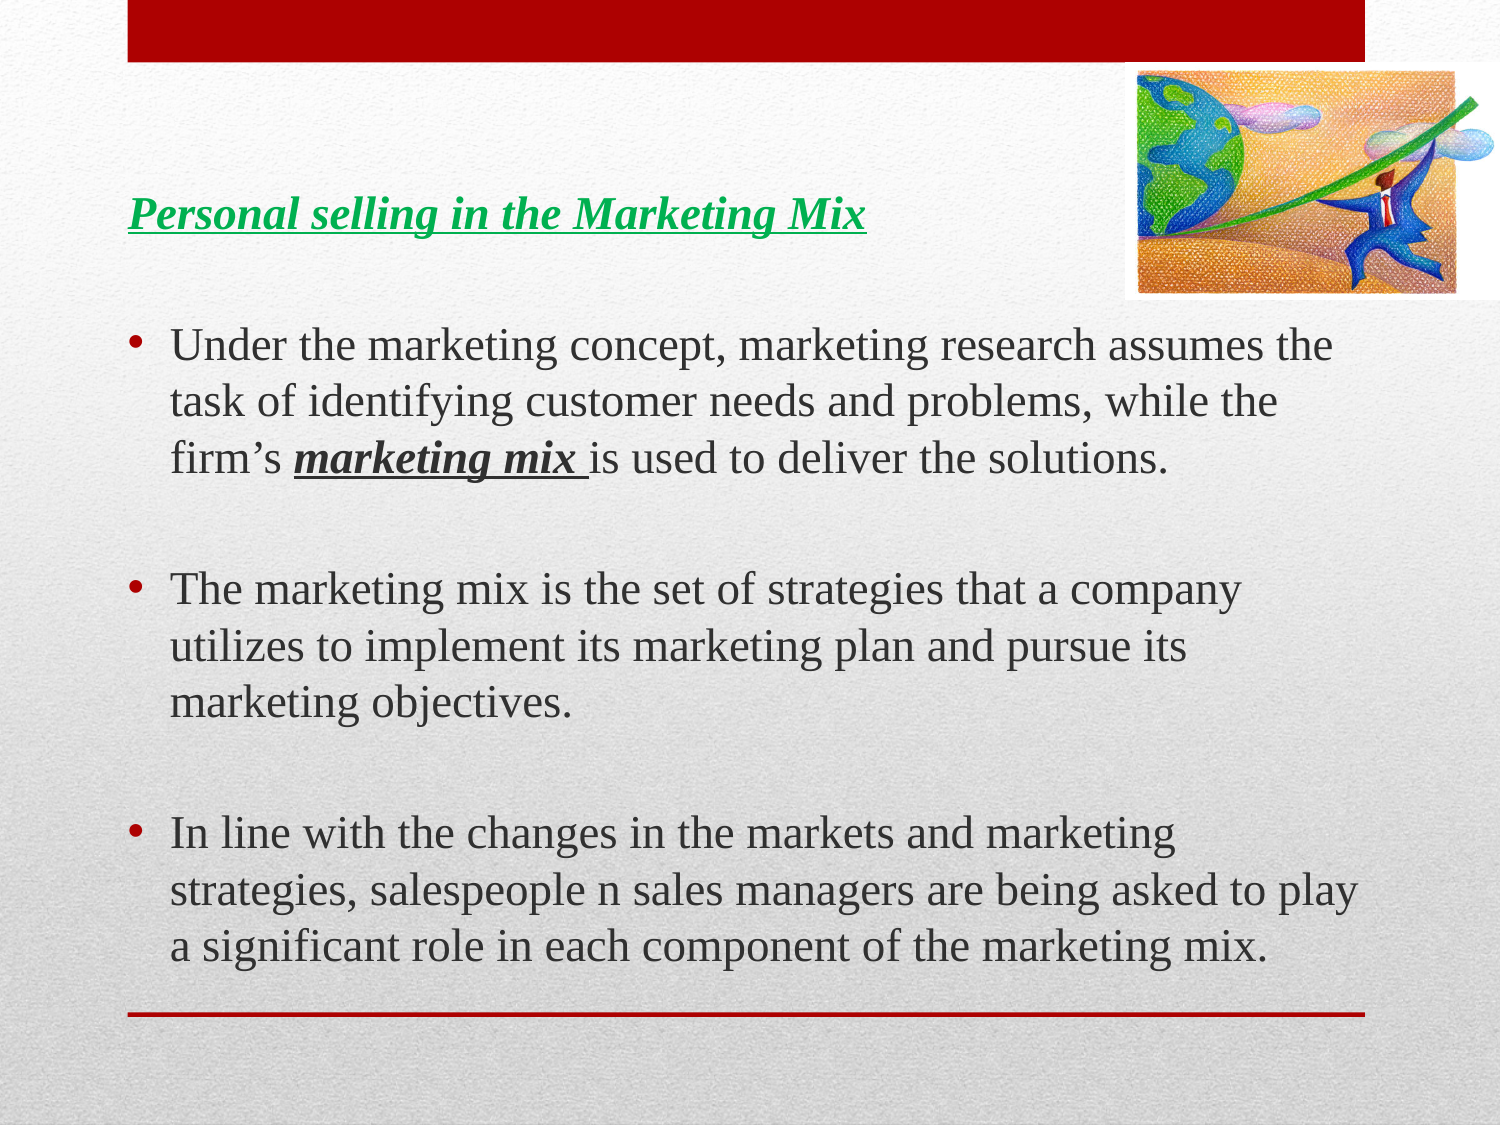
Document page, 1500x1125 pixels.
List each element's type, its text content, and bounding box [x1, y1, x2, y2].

picture [1124, 61, 1500, 301]
list Personal selling in the Marketing Mix Under the marketing concept, marketing research assumes the task of identifying customer needs and problems, while the firm’s marketing mix is used to deliver the solutions. The marketing mix is the set of strategies that a company utilizes to implement its marketing plan and pursue its marketing objectives. In line with the changes in the markets and marketing strategies, salespeople n sales managers are being asked to play a significant role in each component of the marketing mix. [112, 87, 1388, 1000]
